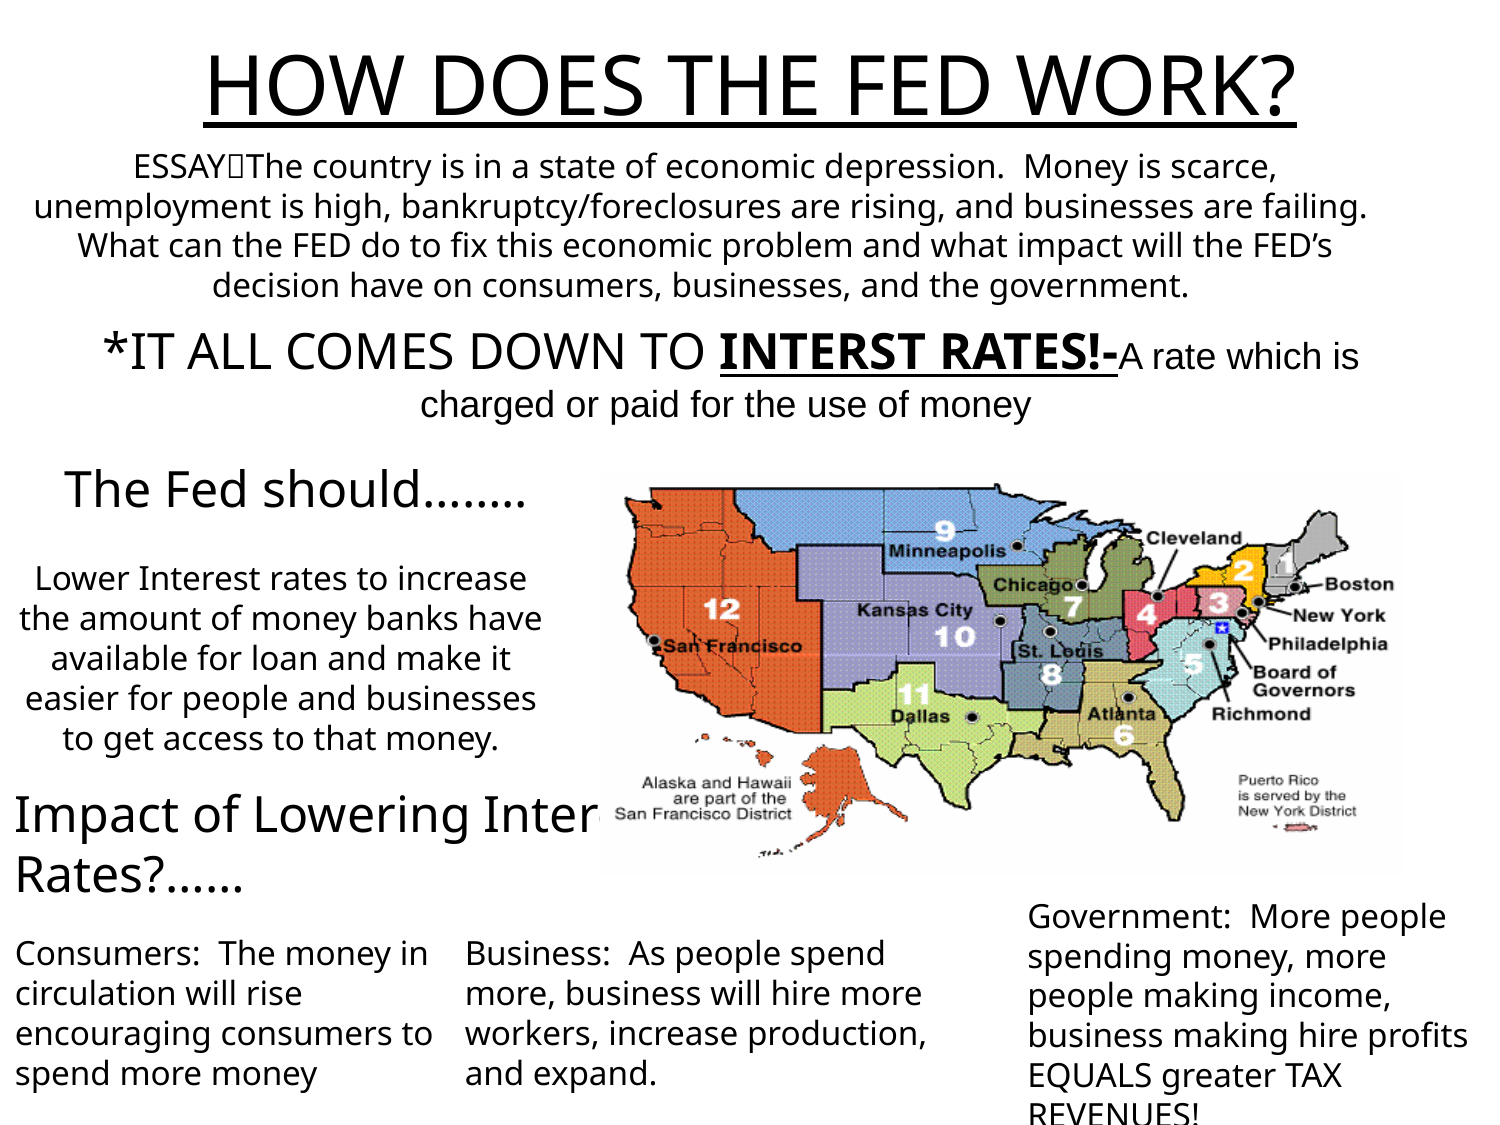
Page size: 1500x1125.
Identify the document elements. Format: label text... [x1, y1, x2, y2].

text_box ESSAYThe country is in a state of economic depression. Money is scarce, unemployment is high, bankruptcy/foreclosures are rising, and businesses are failing. What can the FED do to fix this economic problem and what impact will the FED’s decision have on consumers, businesses, and the government. [0, 137, 1413, 474]
picture [599, 474, 1404, 876]
text_box Consumers: The money in circulation will rise encouraging consumers to spend more money [0, 924, 450, 1100]
text_box Impact of Lowering Interest Rates?…… [0, 774, 700, 910]
text_box Government: More people spending money, more people making income, business making hire profits EQUALS greater TAX REVENUES! [1012, 887, 1500, 1125]
text_box HOW DOES THE FED WORK? [0, 24, 1500, 140]
text_box *IT ALL COMES DOWN TO INTERST RATES!-A rate which is charged or paid for the use of money [75, 312, 1388, 433]
text_box Business: As people spend more, business will hire more workers, increase production, and expand. [450, 924, 1000, 1100]
text_box Lower Interest rates to increase the amount of money banks have available for loan and make it easier for people and businesses to get access to that money. [0, 549, 563, 765]
text_box The Fed should…….. [50, 449, 550, 525]
